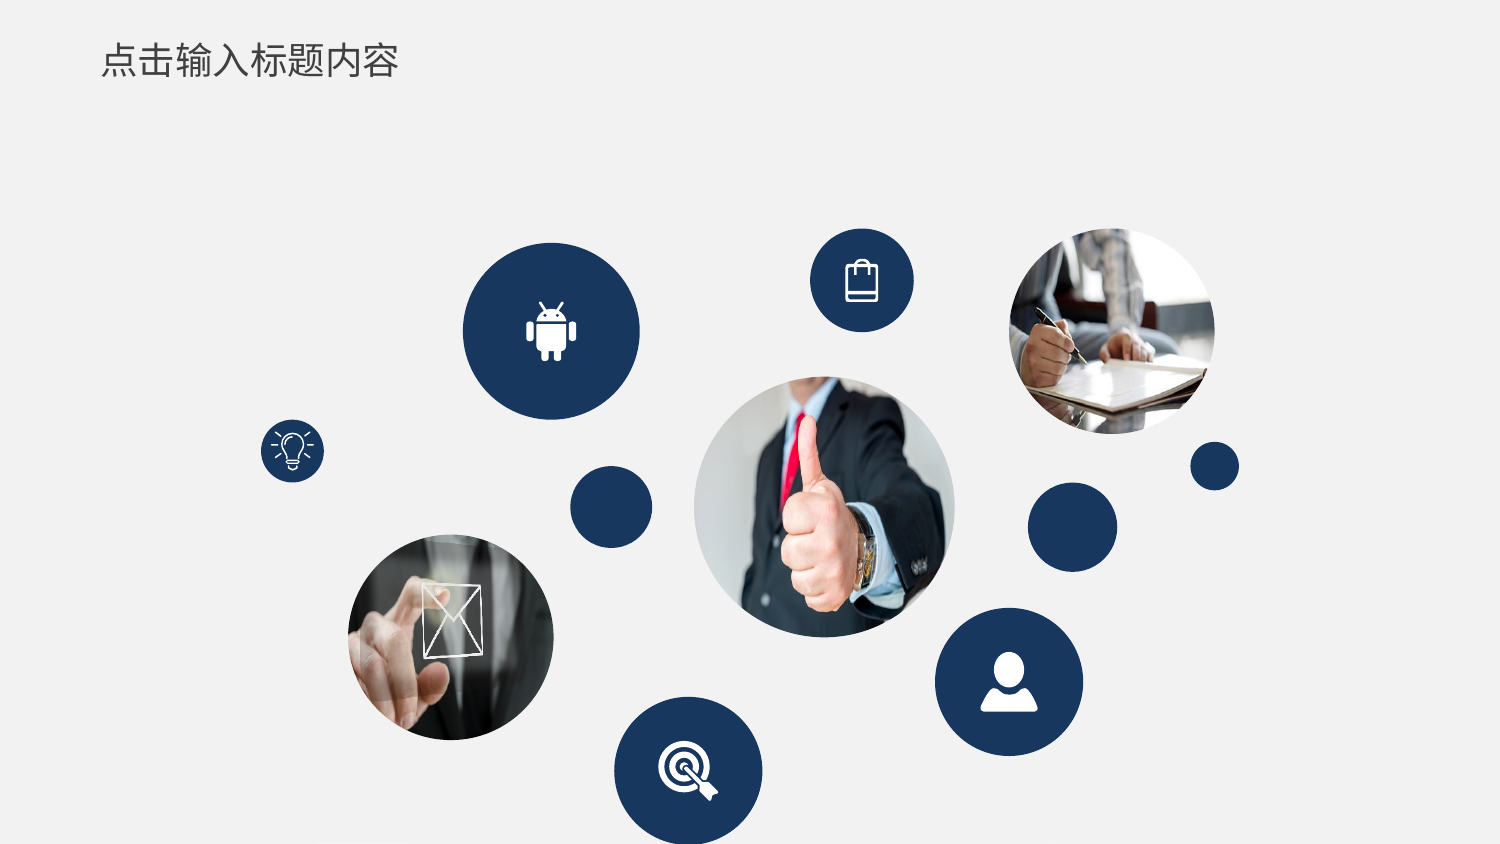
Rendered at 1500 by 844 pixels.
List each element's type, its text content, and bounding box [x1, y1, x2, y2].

text_box [526, 321, 534, 342]
text_box [932, 605, 1086, 759]
text_box [993, 651, 1025, 688]
text_box [808, 226, 916, 335]
text_box [536, 301, 567, 322]
text_box [691, 374, 957, 640]
text_box [568, 463, 655, 551]
text_box [274, 452, 282, 459]
text_box [1188, 439, 1242, 493]
text_box [274, 431, 282, 437]
text_box [1006, 226, 1217, 437]
text_box [845, 258, 879, 302]
text_box [1025, 480, 1120, 574]
text_box [612, 694, 765, 844]
text_box [460, 240, 642, 422]
text_box [258, 417, 326, 485]
text_box [980, 688, 1038, 712]
text_box [568, 321, 577, 342]
text_box 点击输入标题内容 [100, 28, 450, 91]
text_box [345, 532, 556, 743]
text_box [536, 324, 567, 362]
text_box [287, 465, 298, 471]
text_box [281, 432, 305, 464]
text_box [304, 453, 311, 459]
text_box [658, 740, 719, 801]
